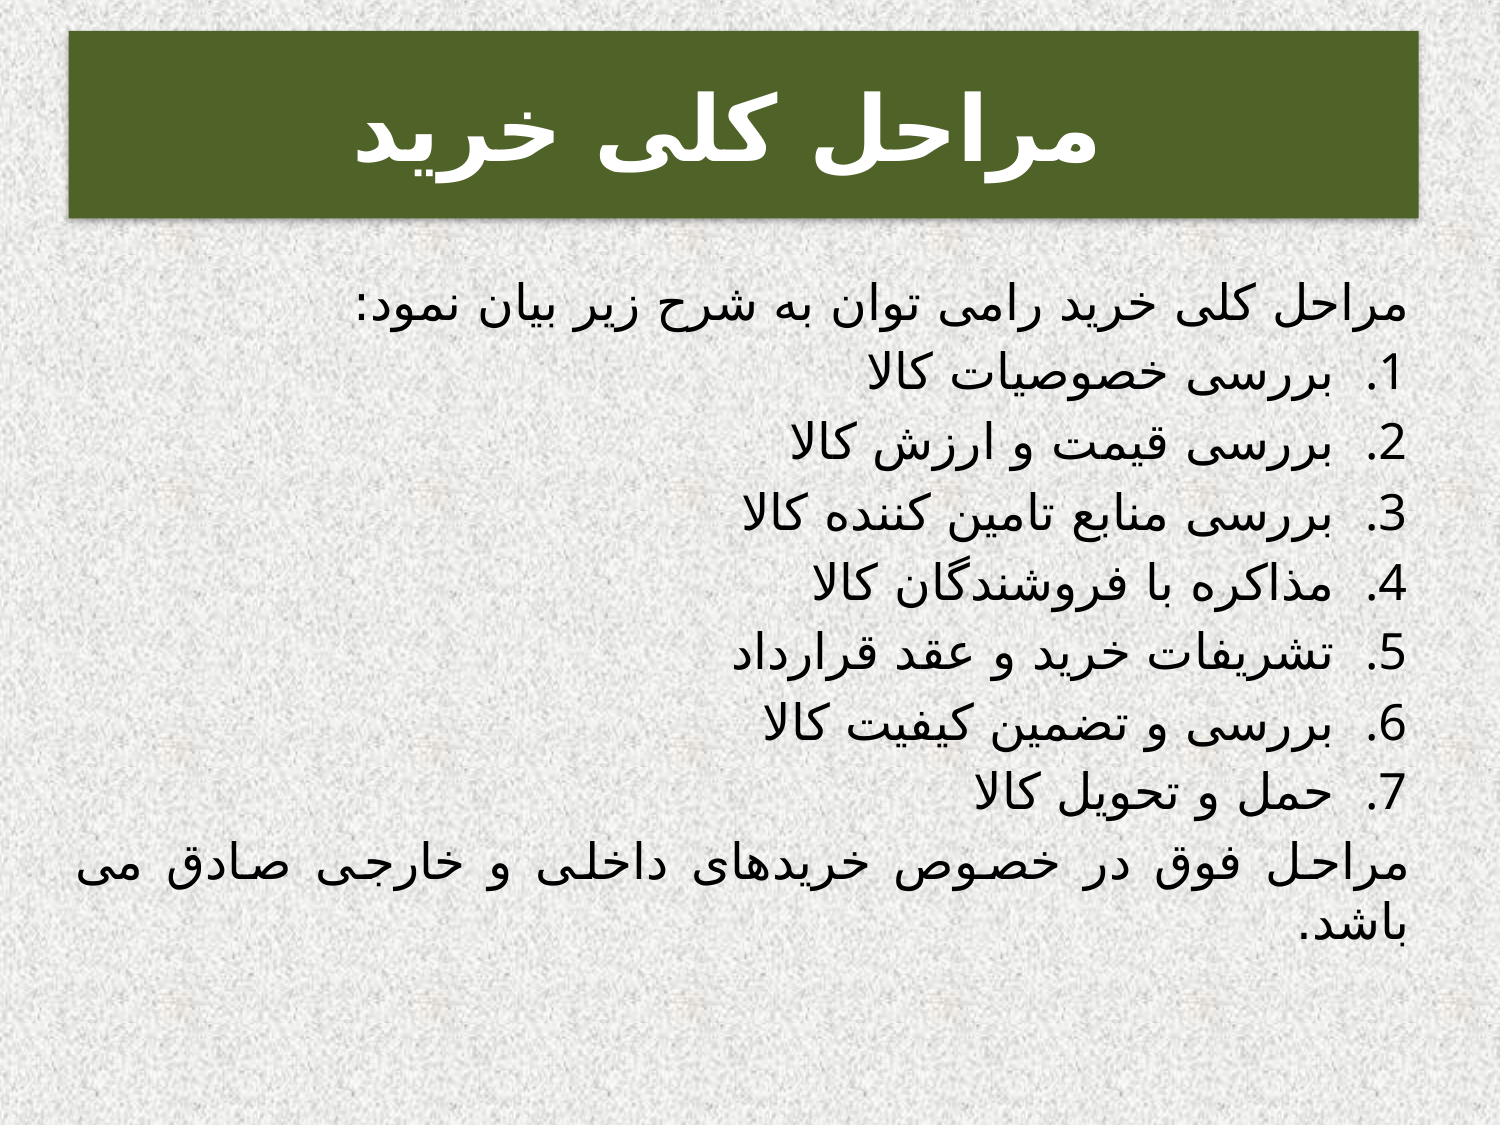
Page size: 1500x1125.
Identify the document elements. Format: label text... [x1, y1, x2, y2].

list مراحل کلی خرید رامی توان به شرح زیر بیان نمود: بررسی خصوصیات کالا بررسی قیمت و ارزش کالا بررسی منابع تامین کننده کالا مذاکره با فروشندگان کالا تشریفات خرید و عقد قرارداد بررسی و تضمین کیفیت کالا حمل و تحویل کالا مراحل فوق در خصوص خریدهای داخلی و خارجی صادق می باشد. [53, 262, 1425, 1024]
title مراحل کلی خرید [68, 30, 1419, 219]
picture [0, 0, 1500, 1125]
